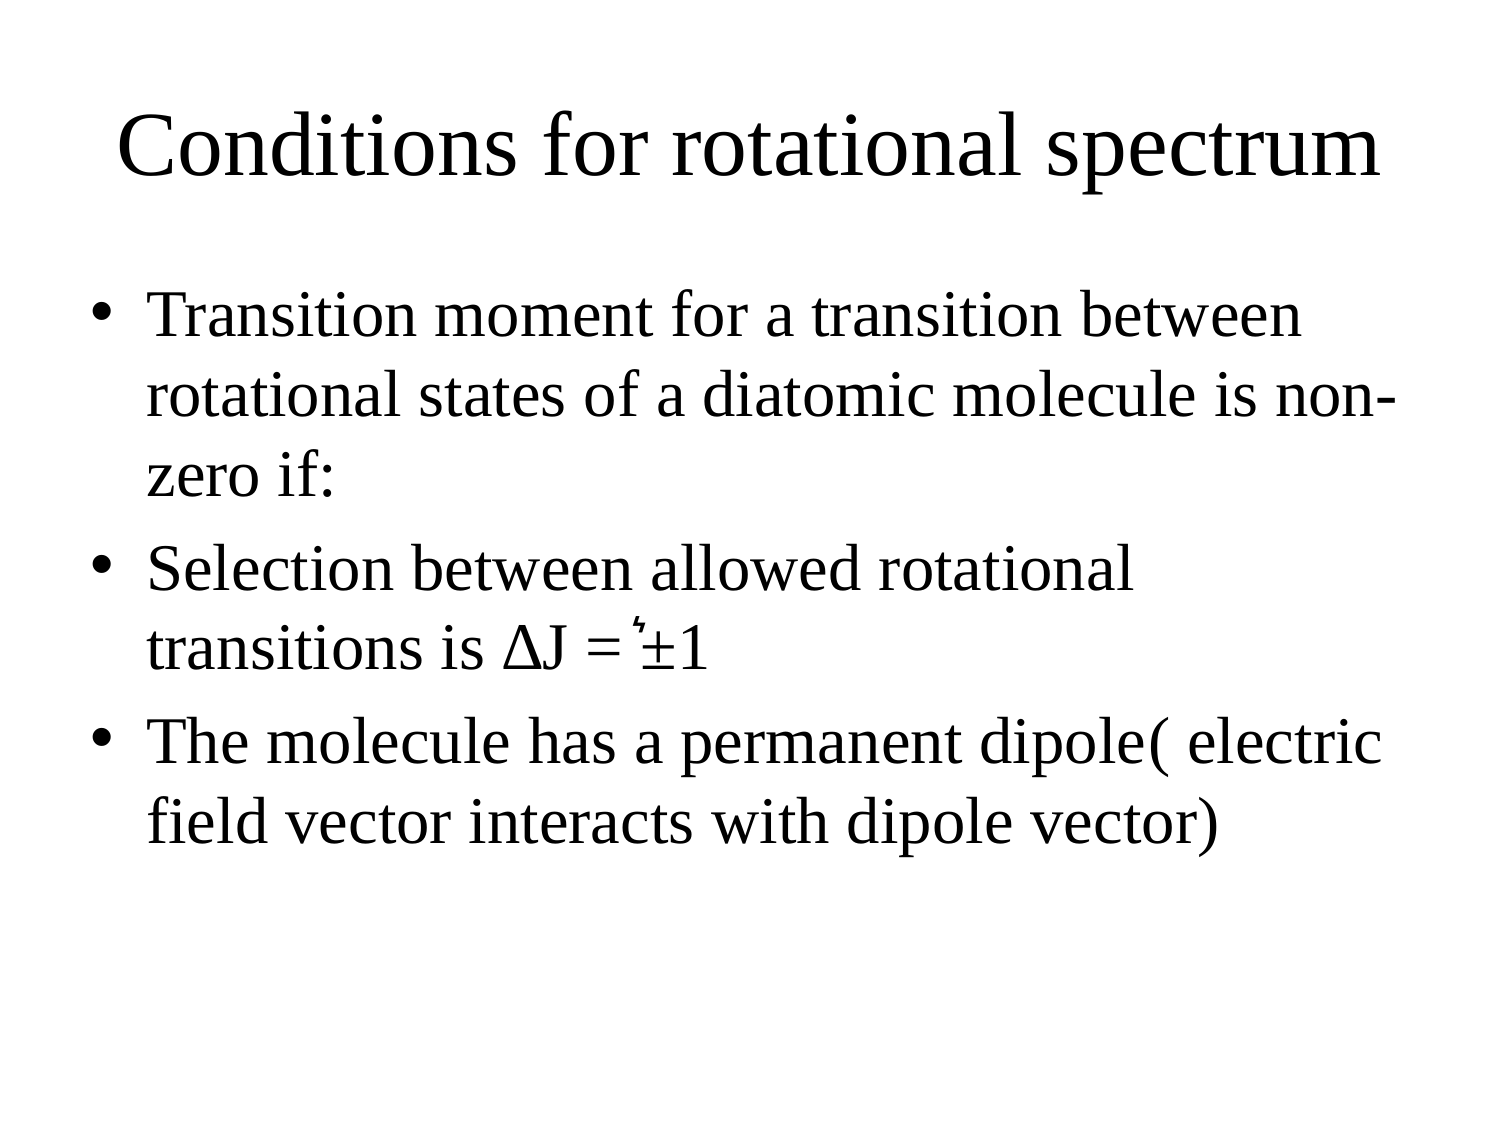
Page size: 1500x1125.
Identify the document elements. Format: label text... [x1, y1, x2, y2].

list Transition moment for a transition between rotational states of a diatomic molecule is non-zero if: Selection between allowed rotational transitions is ∆J = ͛±1 The molecule has a permanent dipole( electric field vector interacts with dipole vector) [75, 262, 1425, 1005]
title Conditions for rotational spectrum [75, 45, 1425, 233]
